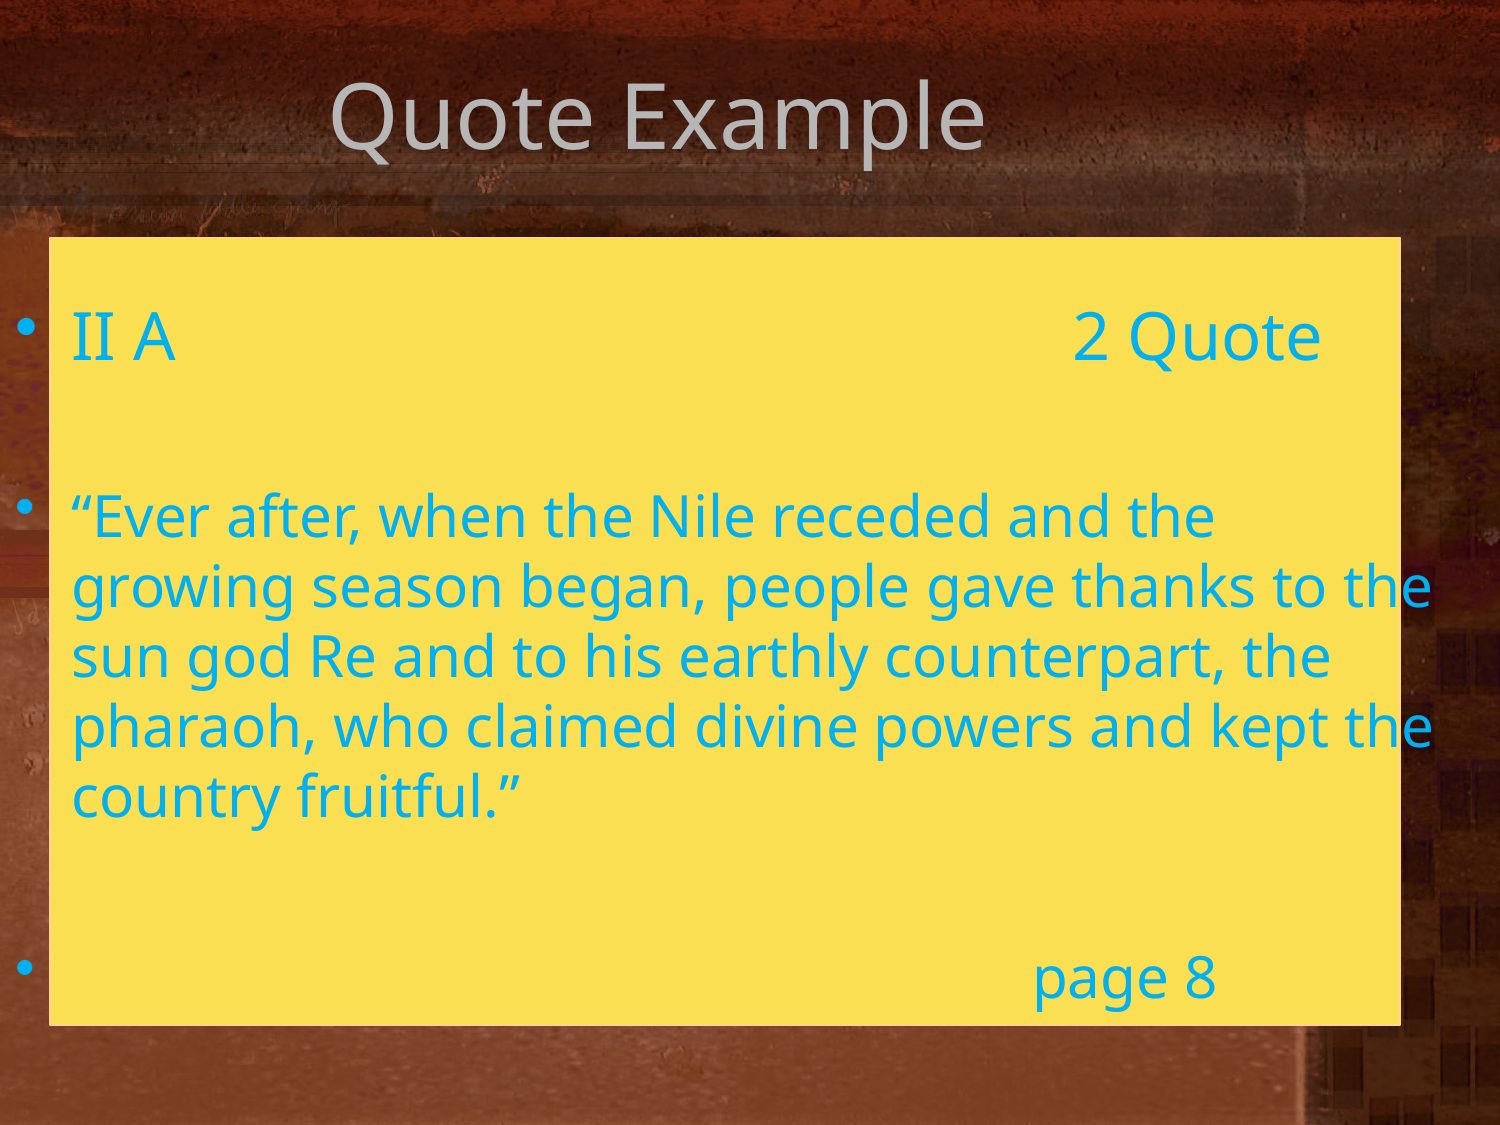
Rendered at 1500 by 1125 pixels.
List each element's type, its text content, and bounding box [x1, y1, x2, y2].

picture [0, 0, 1500, 1125]
list II A 2 Quote “Ever after, when the Nile receded and the growing season began, people gave thanks to the sun god Re and to his earthly counterpart, the pharaoh, who claimed divine powers and kept the country fruitful.” page 8 [0, 99, 1451, 1088]
title Quote Example [74, 37, 1426, 99]
